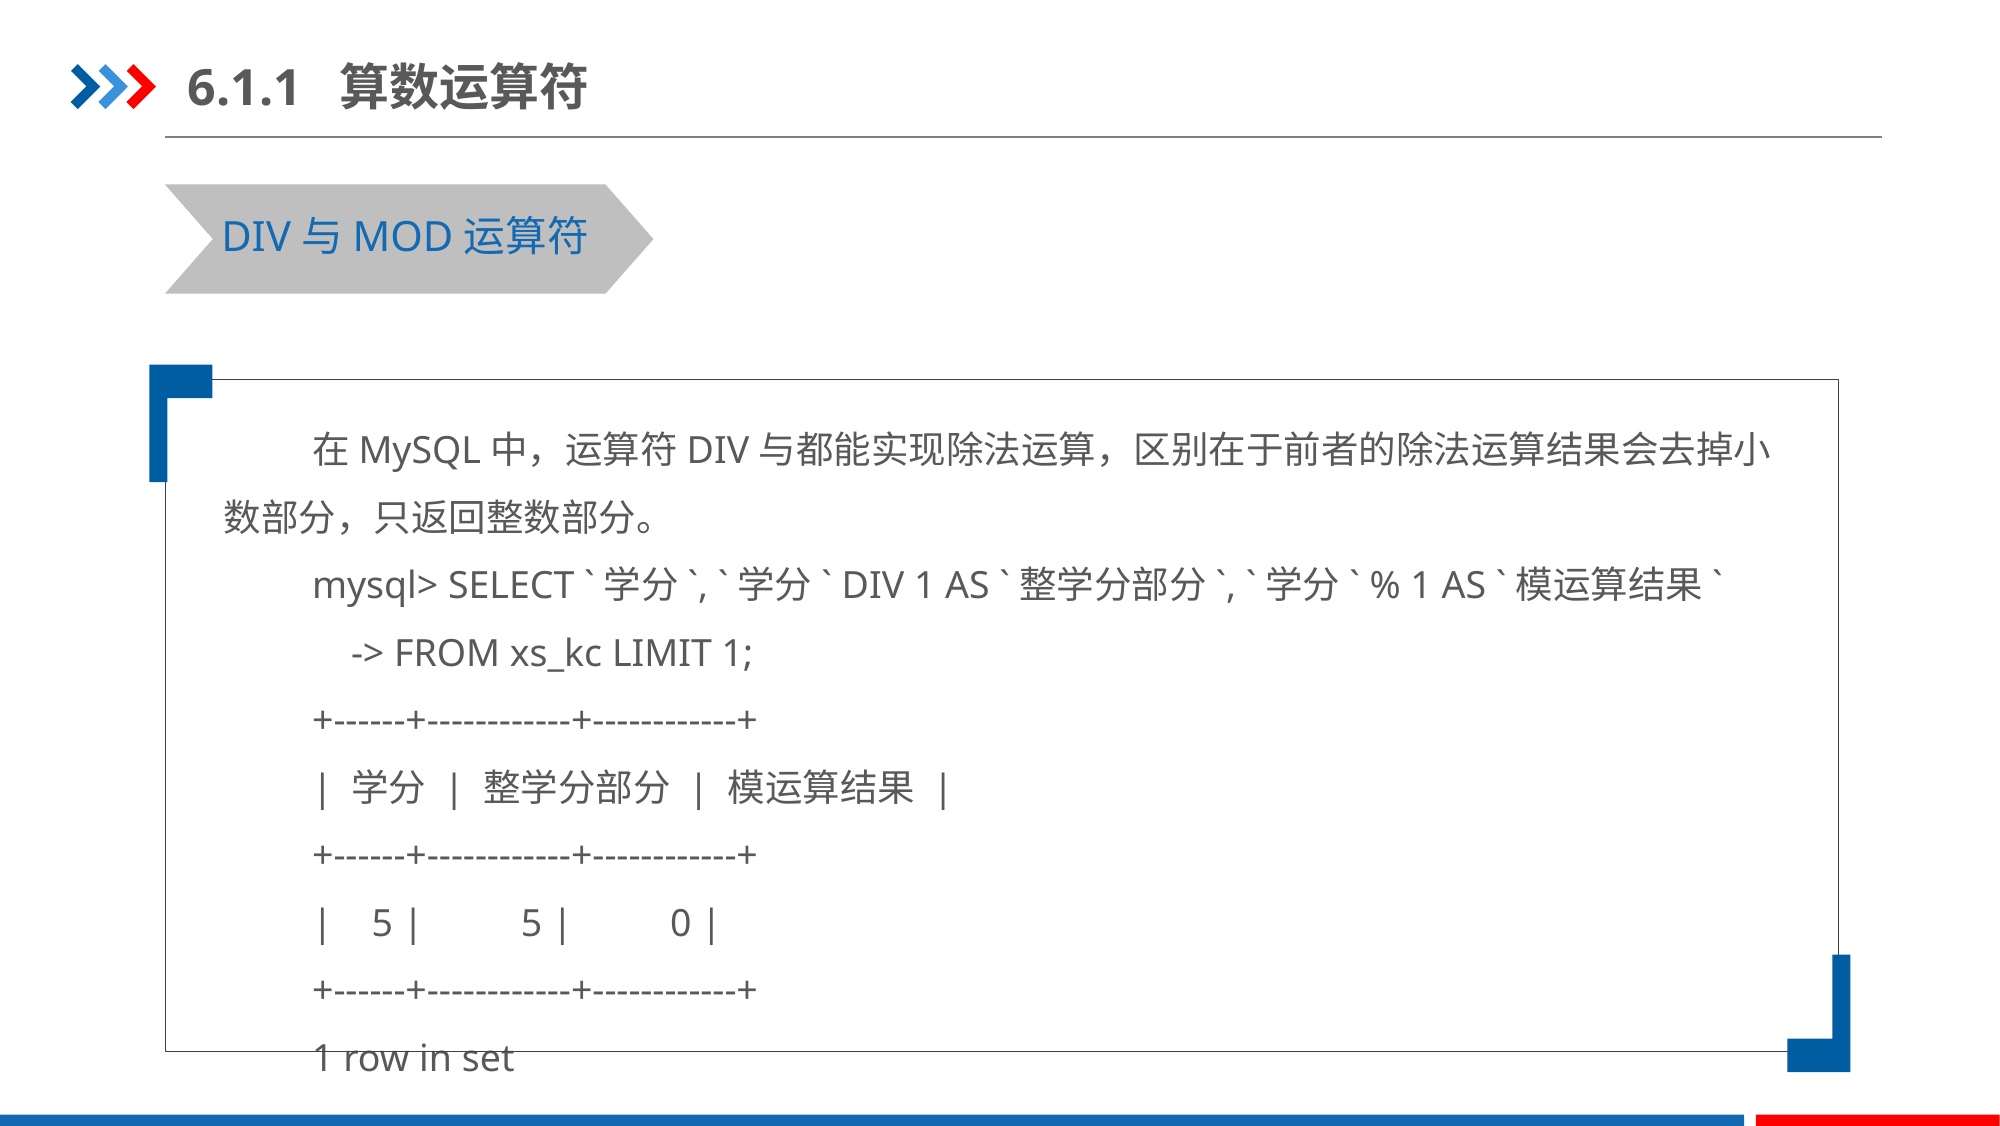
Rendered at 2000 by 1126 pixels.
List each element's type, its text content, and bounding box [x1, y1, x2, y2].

text_box [1785, 953, 1852, 1074]
text_box 6.1.1 算数运算符 [187, 43, 827, 127]
text_box [147, 363, 215, 484]
text_box DIV与MOD运算符 [206, 202, 604, 267]
text_box [164, 184, 654, 294]
text_box [163, 378, 1841, 1053]
